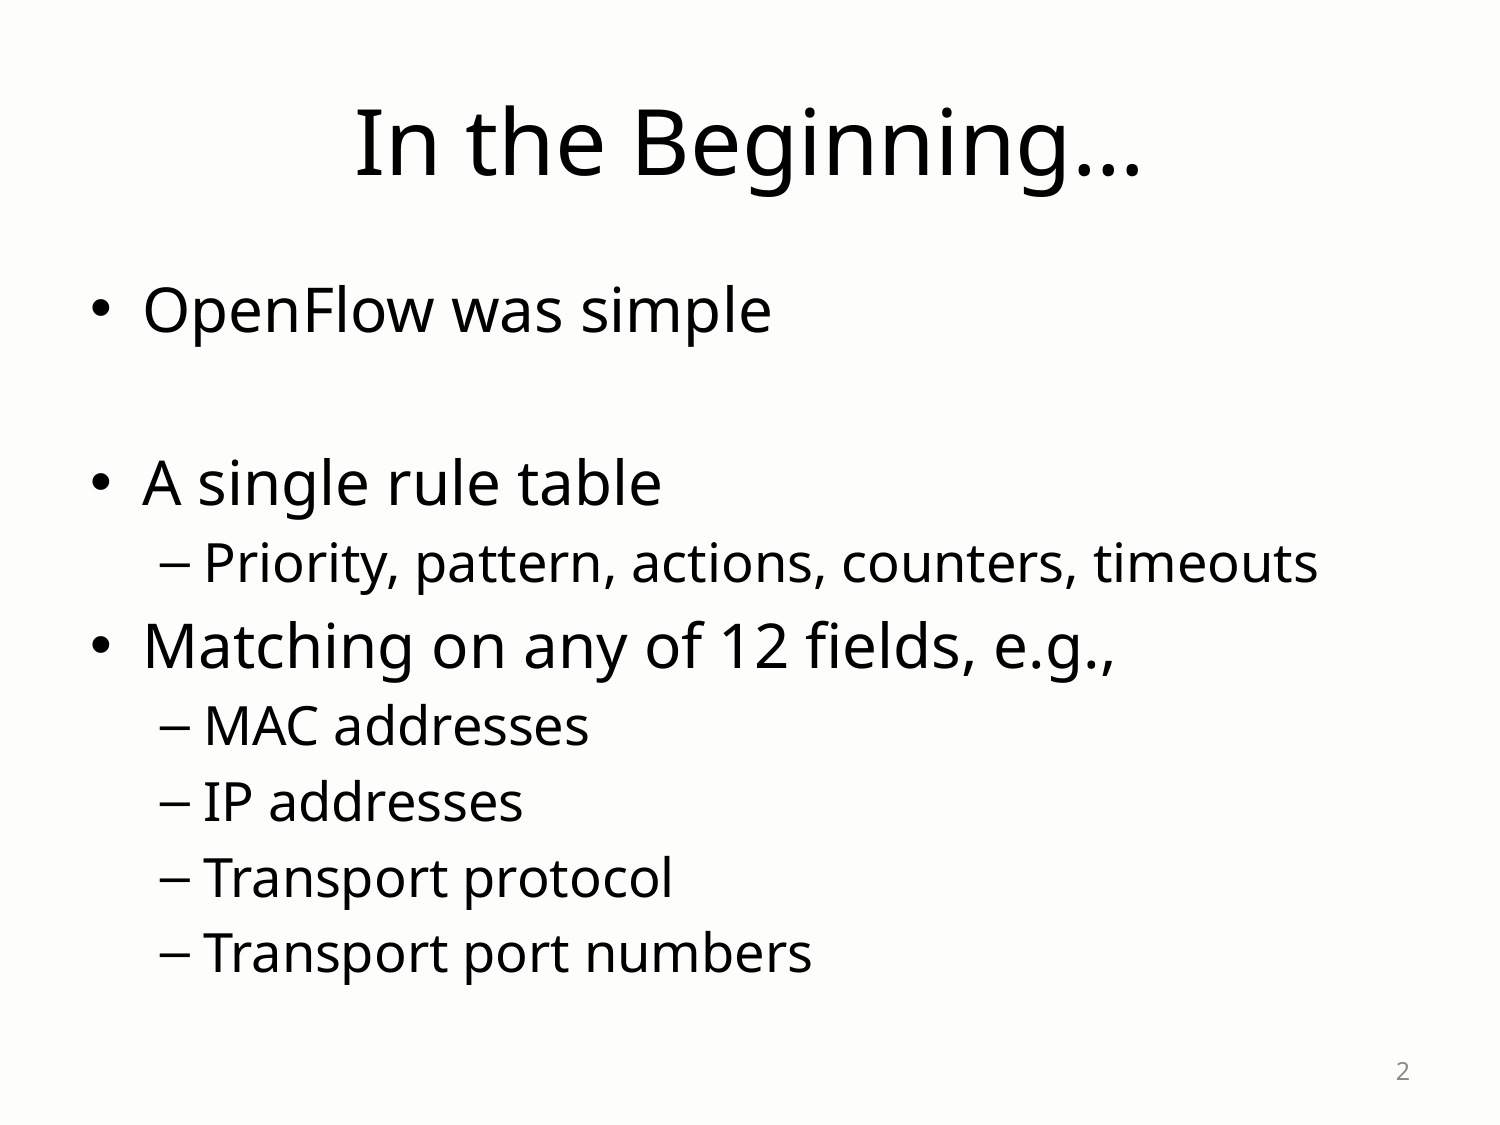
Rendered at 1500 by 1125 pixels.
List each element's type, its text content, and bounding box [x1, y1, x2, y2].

list OpenFlow was simple A single rule table Priority, pattern, actions, counters, timeouts Matching on any of 12 fields, e.g., MAC addresses IP addresses Transport protocol Transport port numbers [75, 262, 1425, 1005]
slide_number 2 [1074, 1042, 1425, 1103]
title In the Beginning… [75, 45, 1425, 233]
